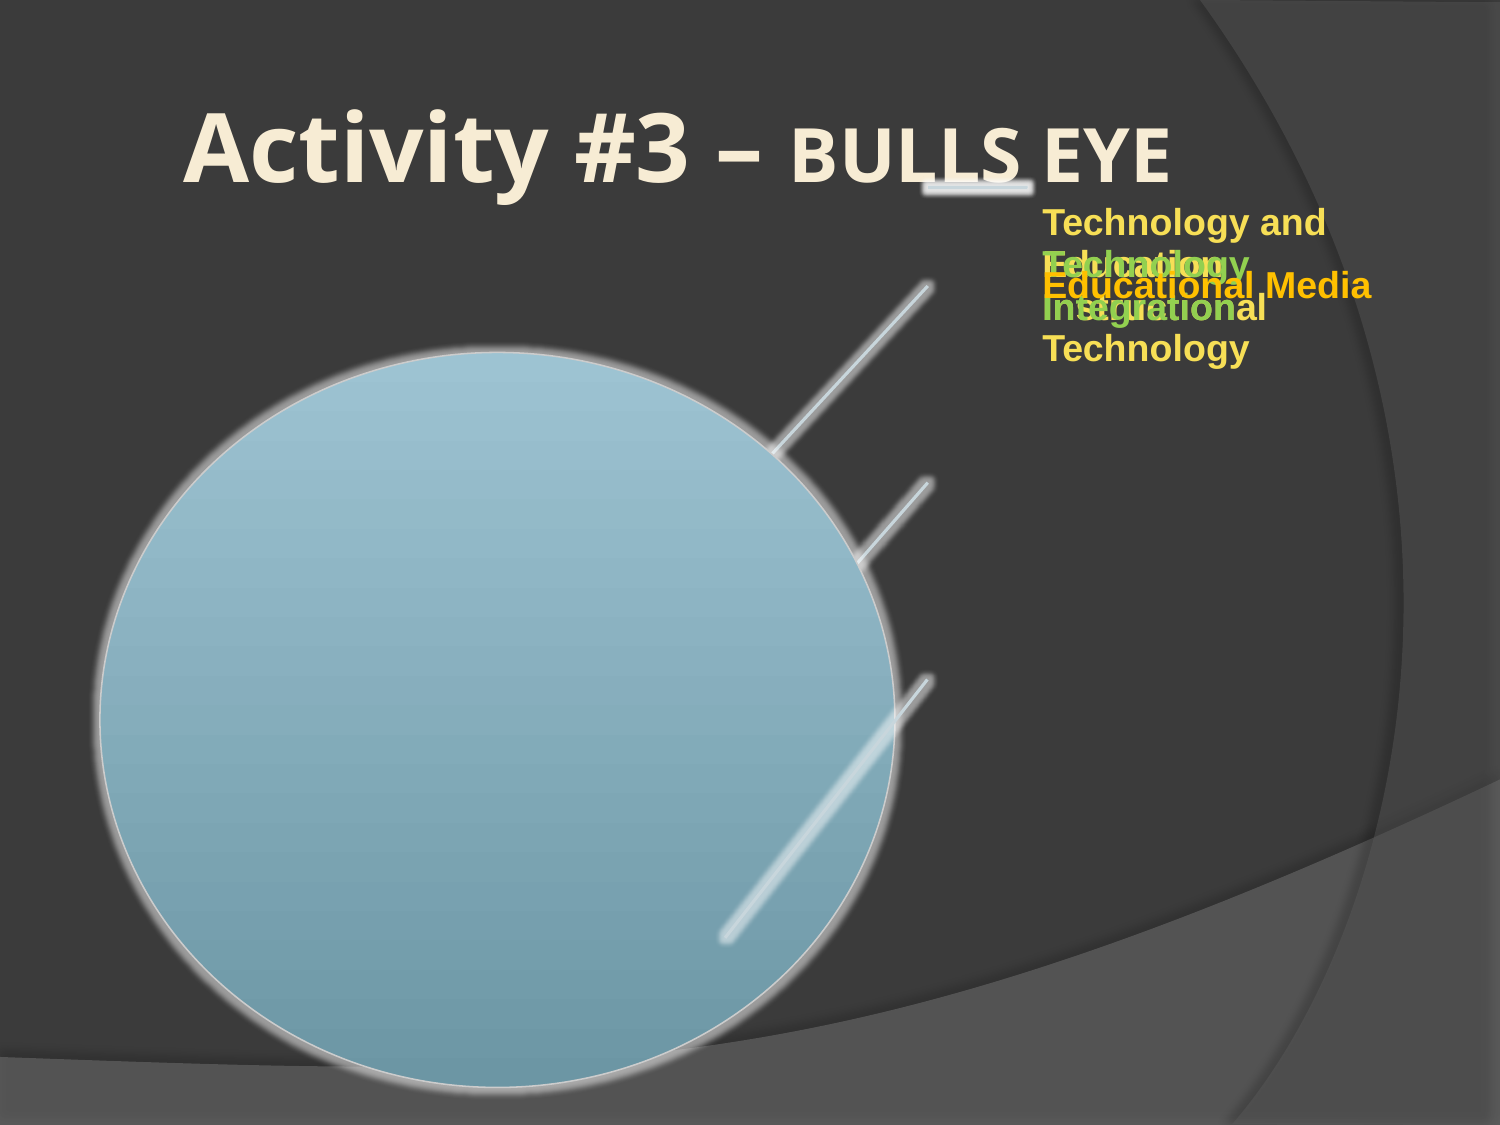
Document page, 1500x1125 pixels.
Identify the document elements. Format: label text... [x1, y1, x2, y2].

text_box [99, 187, 1426, 1088]
title Activity #3 – BULLS EYE [74, 49, 1301, 238]
